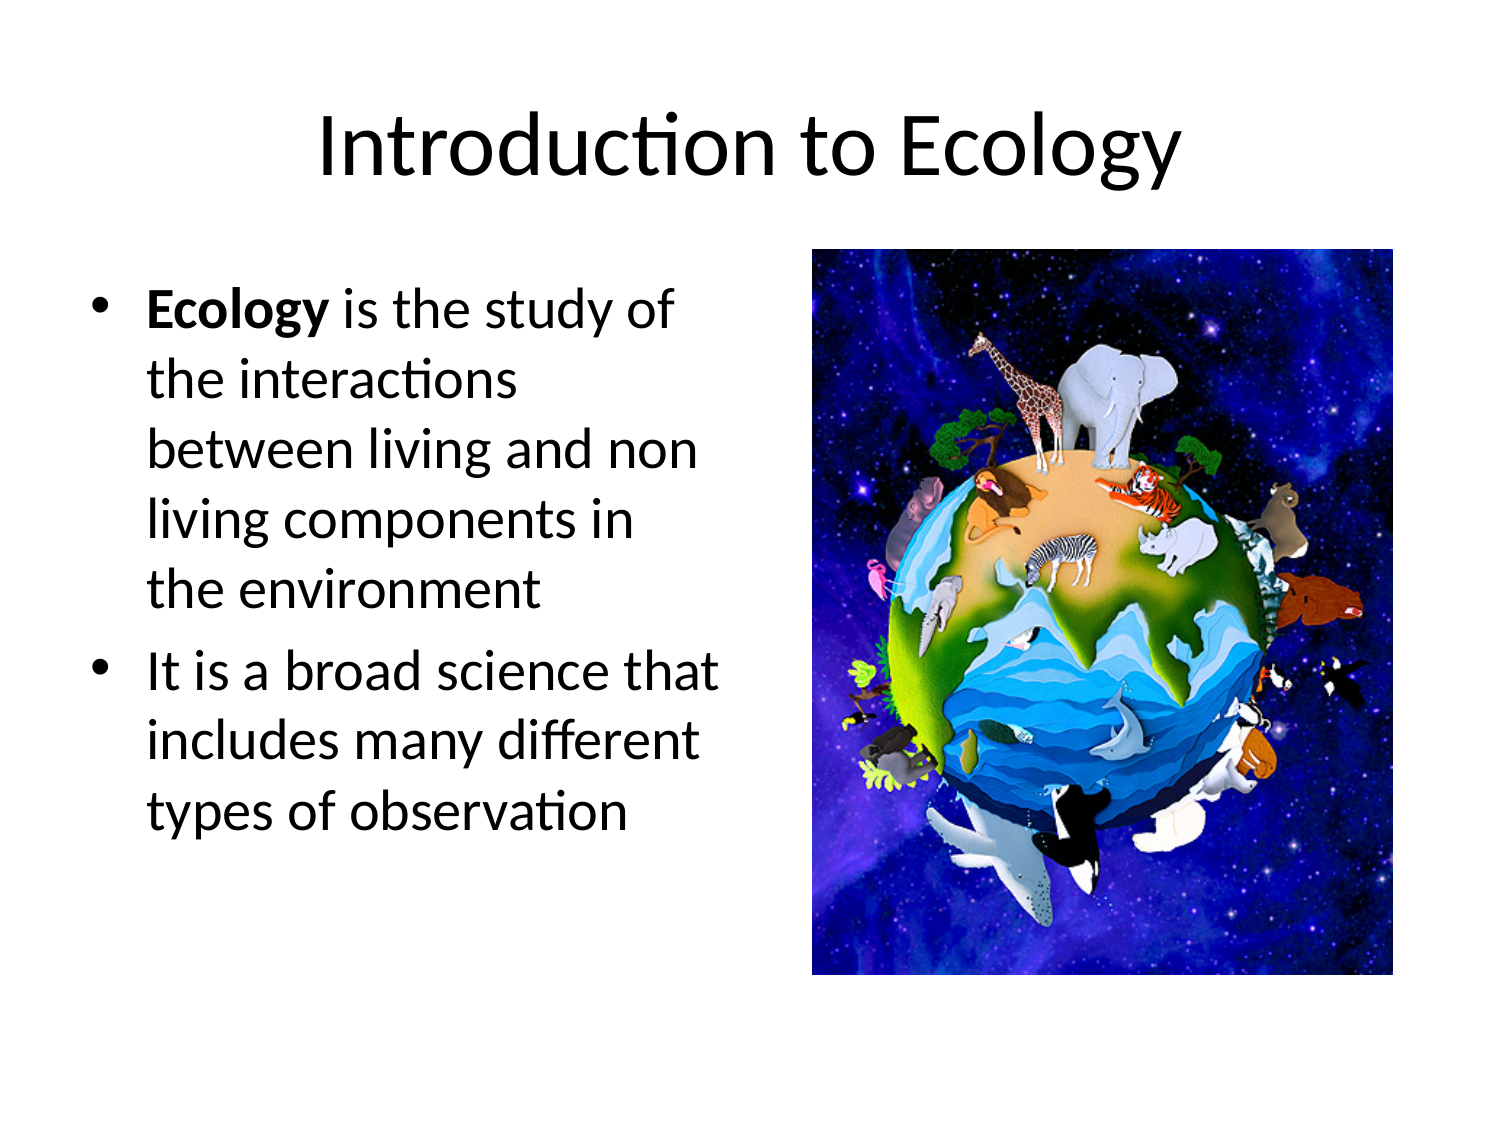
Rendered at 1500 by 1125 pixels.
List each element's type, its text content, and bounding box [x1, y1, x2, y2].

picture [812, 249, 1393, 976]
list Ecology is the study of the interactions between living and non living components in the environment It is a broad science that includes many different types of observation [75, 262, 738, 1005]
title Introduction to Ecology [75, 45, 1425, 233]
